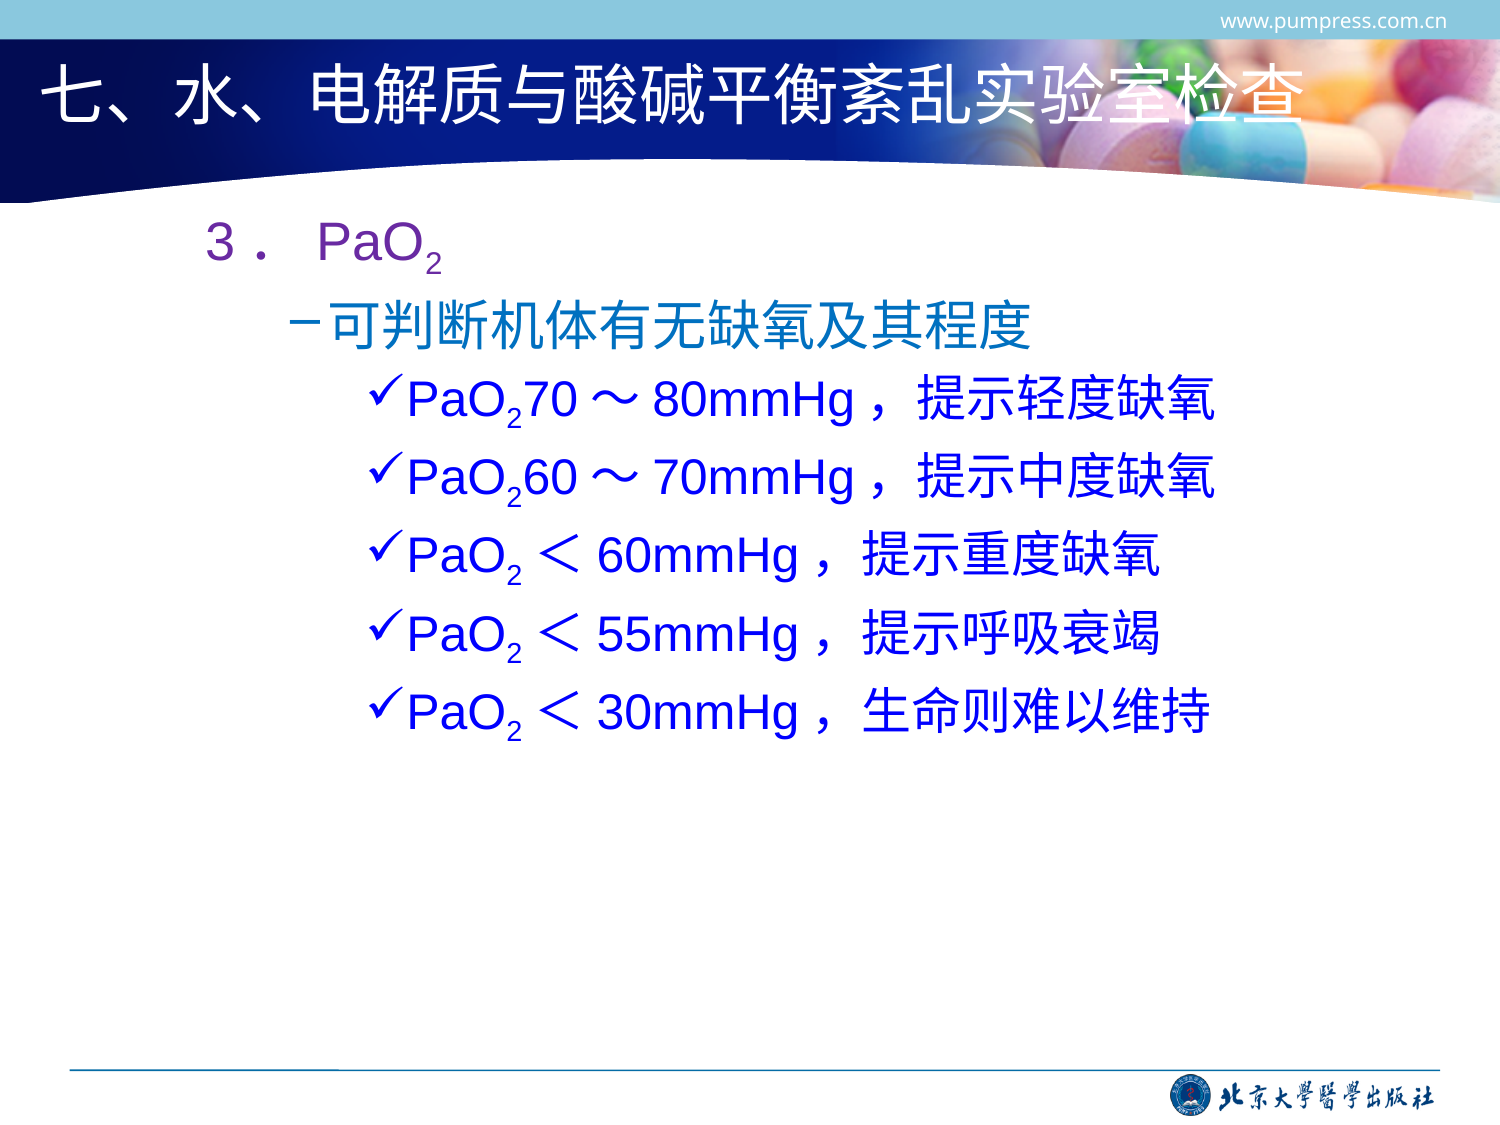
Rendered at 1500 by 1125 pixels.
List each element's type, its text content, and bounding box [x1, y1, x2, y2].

picture [0, 40, 1500, 203]
title 七、水、电解质与酸碱平衡紊乱实验室检查 [23, 46, 1349, 140]
picture [1170, 1074, 1436, 1118]
list 3．PaO2 可判断机体有无缺氧及其程度 PaO270～80mmHg，提示轻度缺氧 PaO260～70mmHg，提示中度缺氧 PaO2＜60mmHg，提示重度缺氧 PaO2＜55mmHg，提示呼吸衰竭 PaO2＜30mmHg，生命则难以维持 [49, 198, 1463, 1026]
slide_number www.pumpress.com.cn [1024, 0, 1463, 38]
